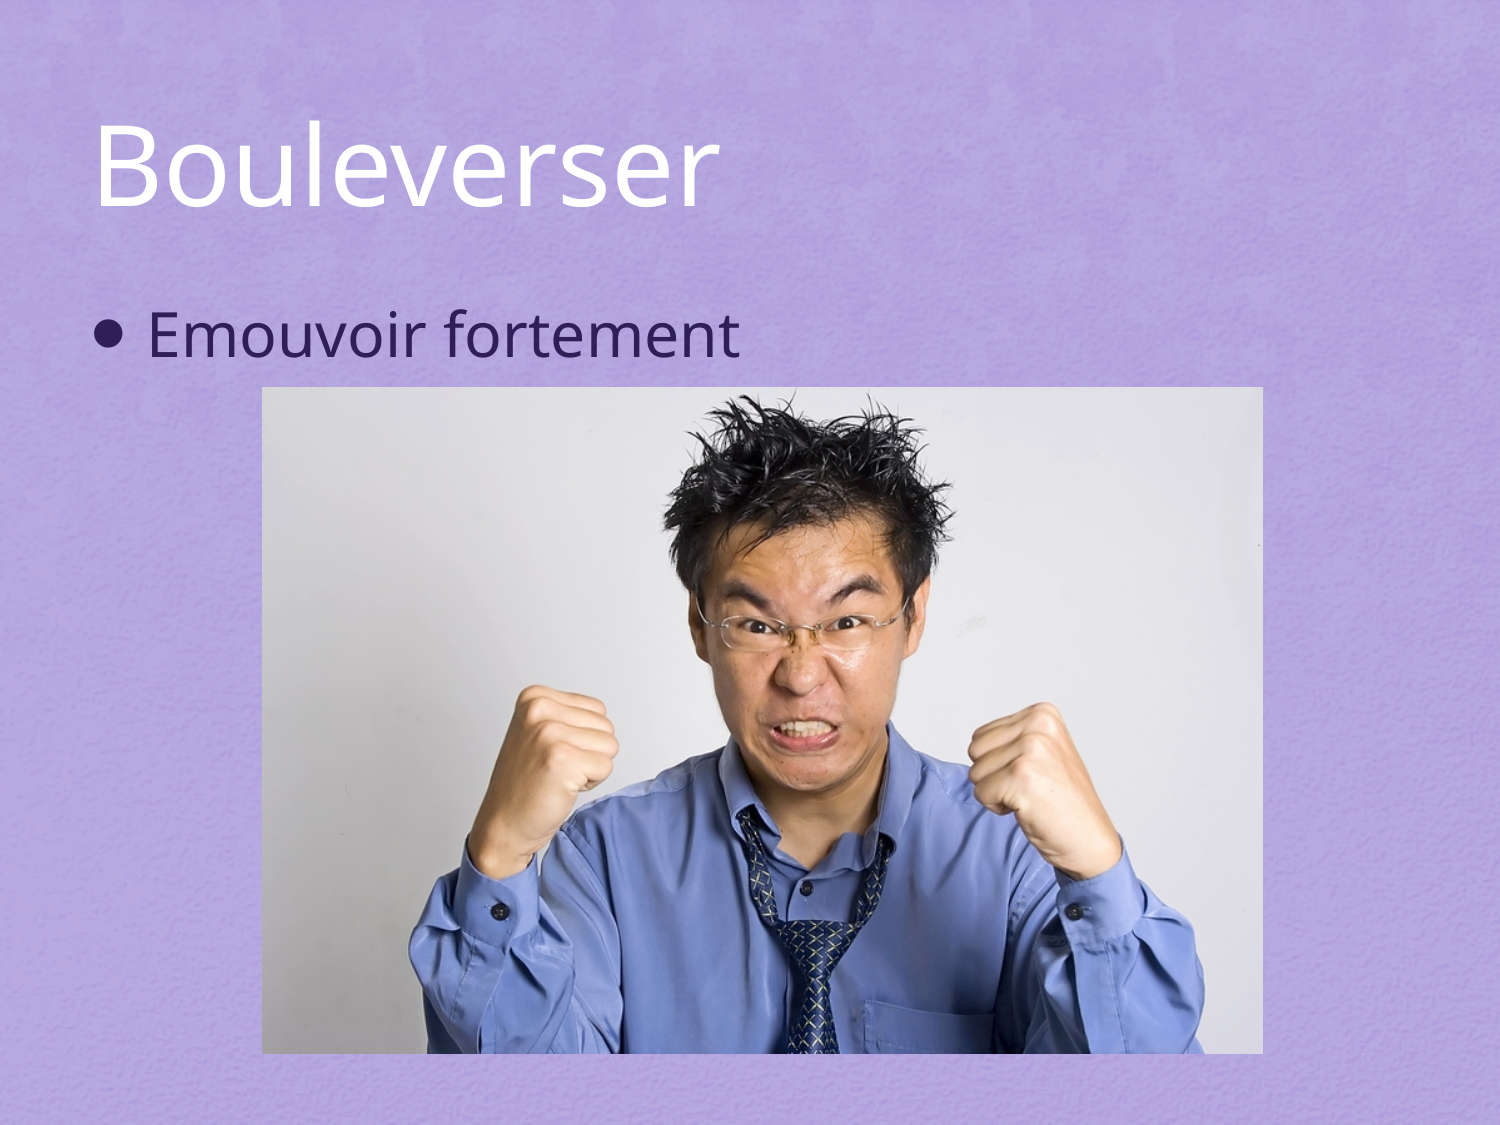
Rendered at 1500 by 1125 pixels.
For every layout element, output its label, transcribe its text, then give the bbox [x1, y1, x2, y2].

title Bouleverser [75, 22, 1276, 244]
picture [259, 384, 1266, 1057]
list Emouvoir fortement [75, 279, 1425, 1074]
